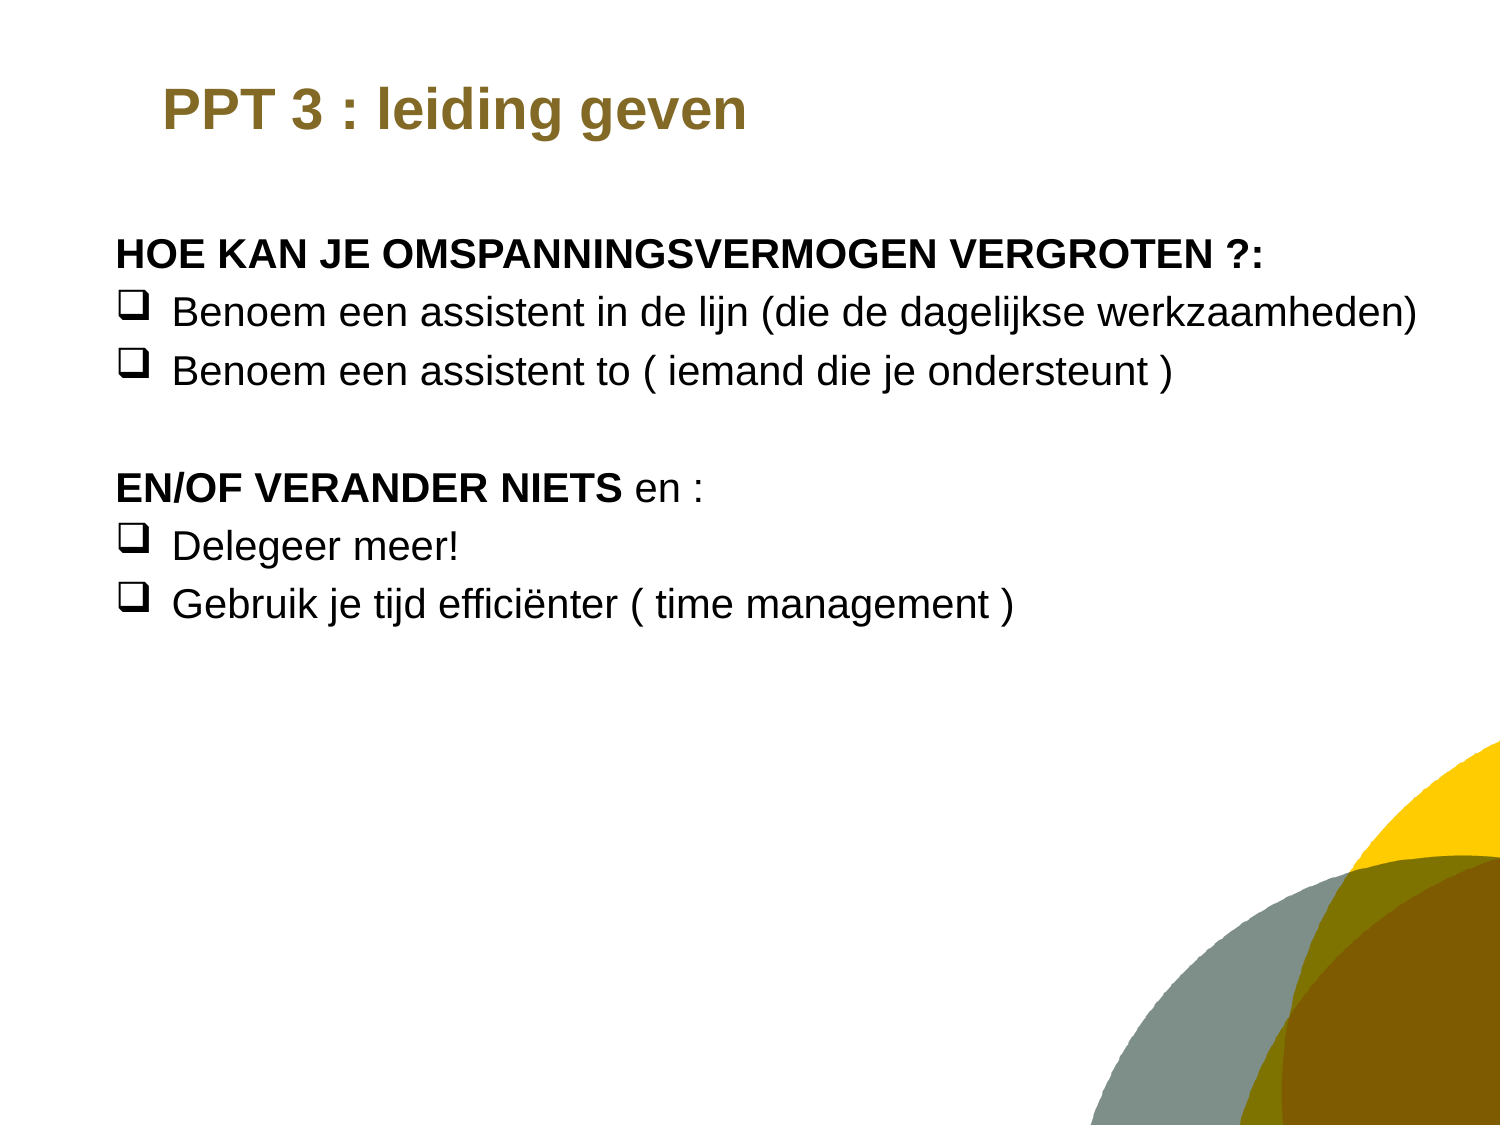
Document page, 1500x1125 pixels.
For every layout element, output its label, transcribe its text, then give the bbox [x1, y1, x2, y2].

list HOE KAN JE OMSPANNINGSVERMOGEN VERGROTEN ?: Benoem een assistent in de lijn (die de dagelijkse werkzaamheden) Benoem een assistent to ( iemand die je ondersteunt ) EN/OF VERANDER NIETS en : Delegeer meer! Gebruik je tijd efficiënter ( time management ) [100, 160, 1436, 994]
picture [66, 727, 1500, 1125]
title PPT 3 : leiding geven [147, 54, 1414, 149]
